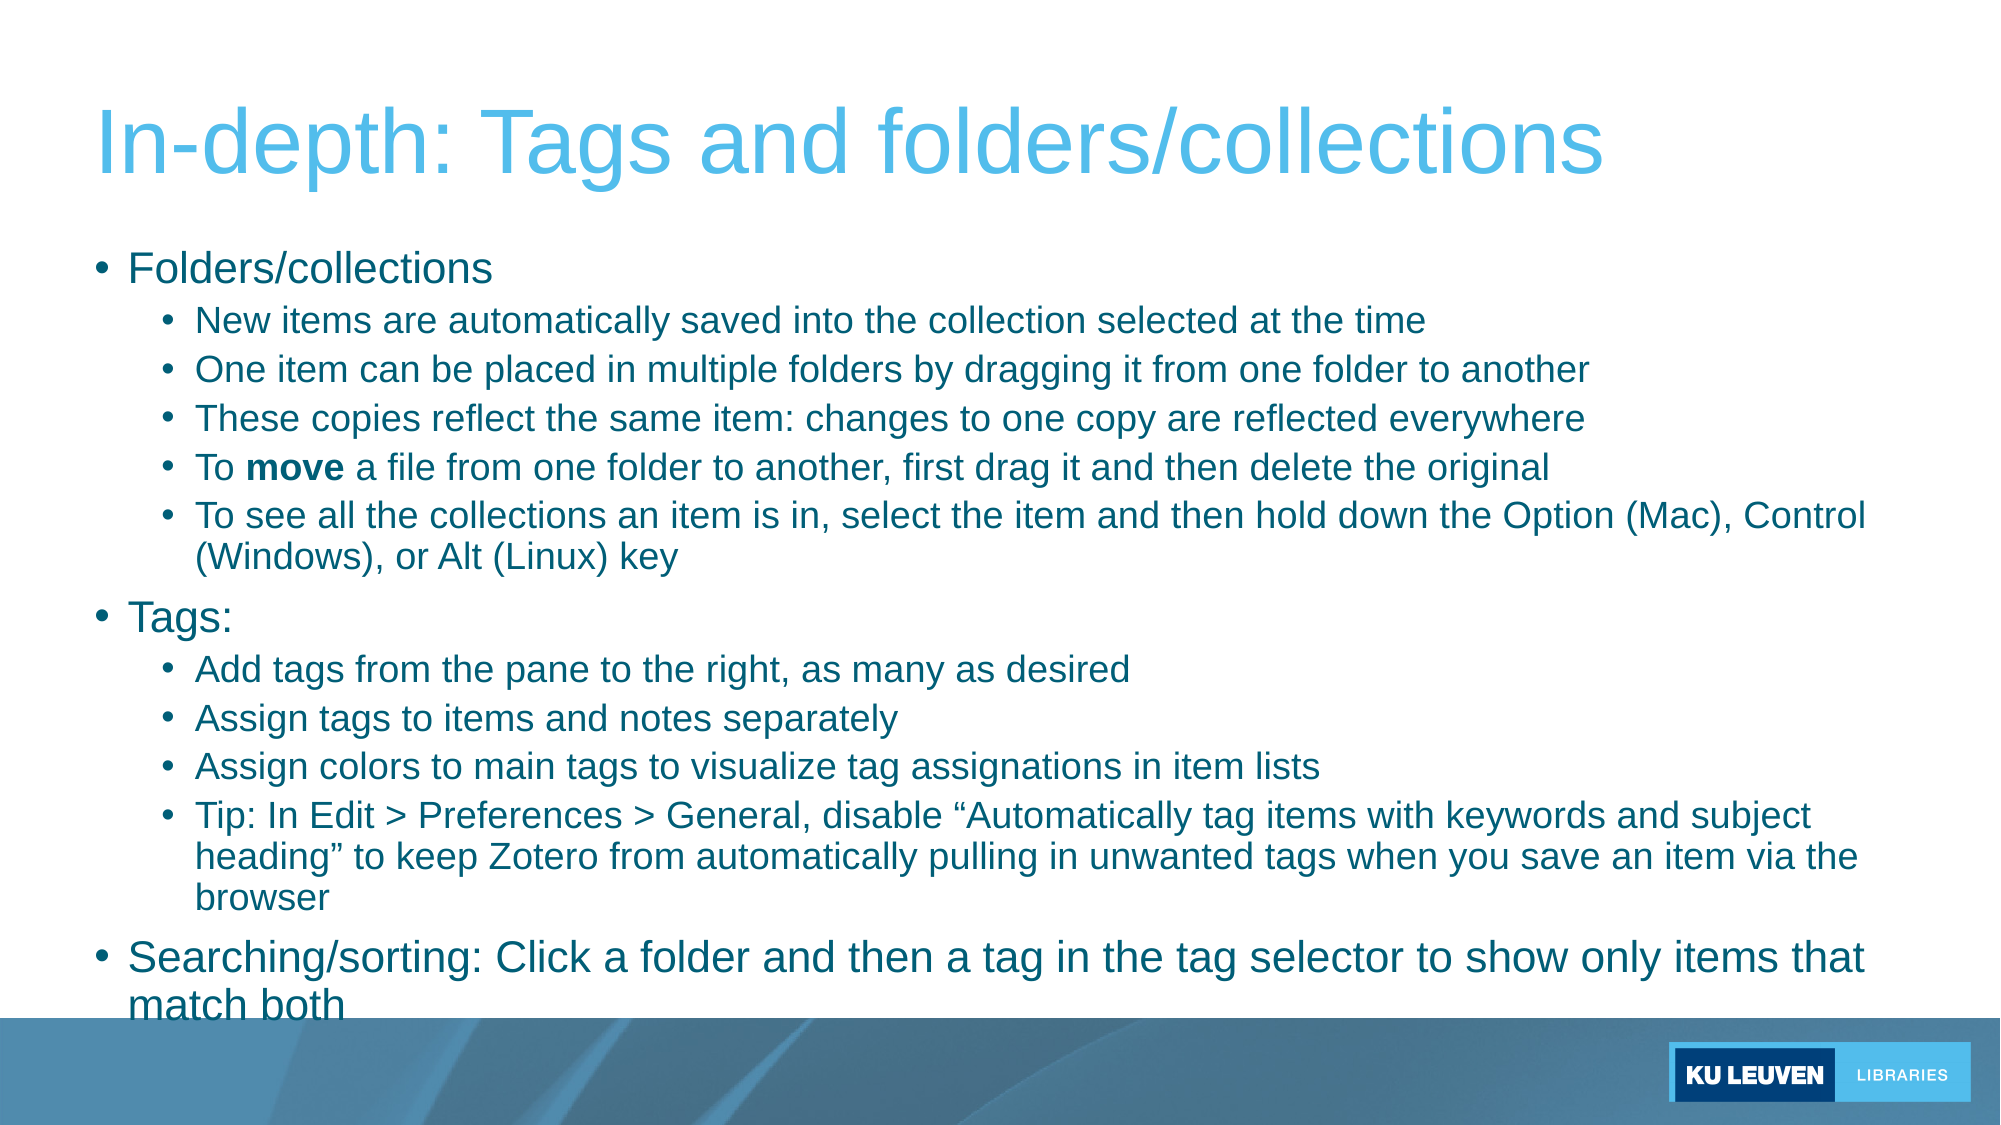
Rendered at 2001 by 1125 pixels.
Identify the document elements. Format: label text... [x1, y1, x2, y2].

picture [0, 1018, 2000, 1125]
list Folders/collections New items are automatically saved into the collection selected at the time One item can be placed in multiple folders by dragging it from one folder to another These copies reflect the same item: changes to one copy are reflected everywhere To move a file from one folder to another, first drag it and then delete the original To see all the collections an item is in, select the item and then hold down the Option (Mac), Control (Windows), or Alt (Linux) key Tags: Add tags from the pane to the right, as many as desired Assign tags to items and notes separately Assign colors to main tags to visualize tag assignations in item lists Tip: In Edit > Preferences > General, disable “Automatically tag items with keywords and subject heading” to keep Zotero from automatically pulling in unwanted tags when you save an item via the browser Searching/sorting: Click a folder and then a tag in the tag selector to show only items that match both [94, 245, 1906, 1031]
title In-depth: Tags and folders/collections [94, 94, 1906, 245]
